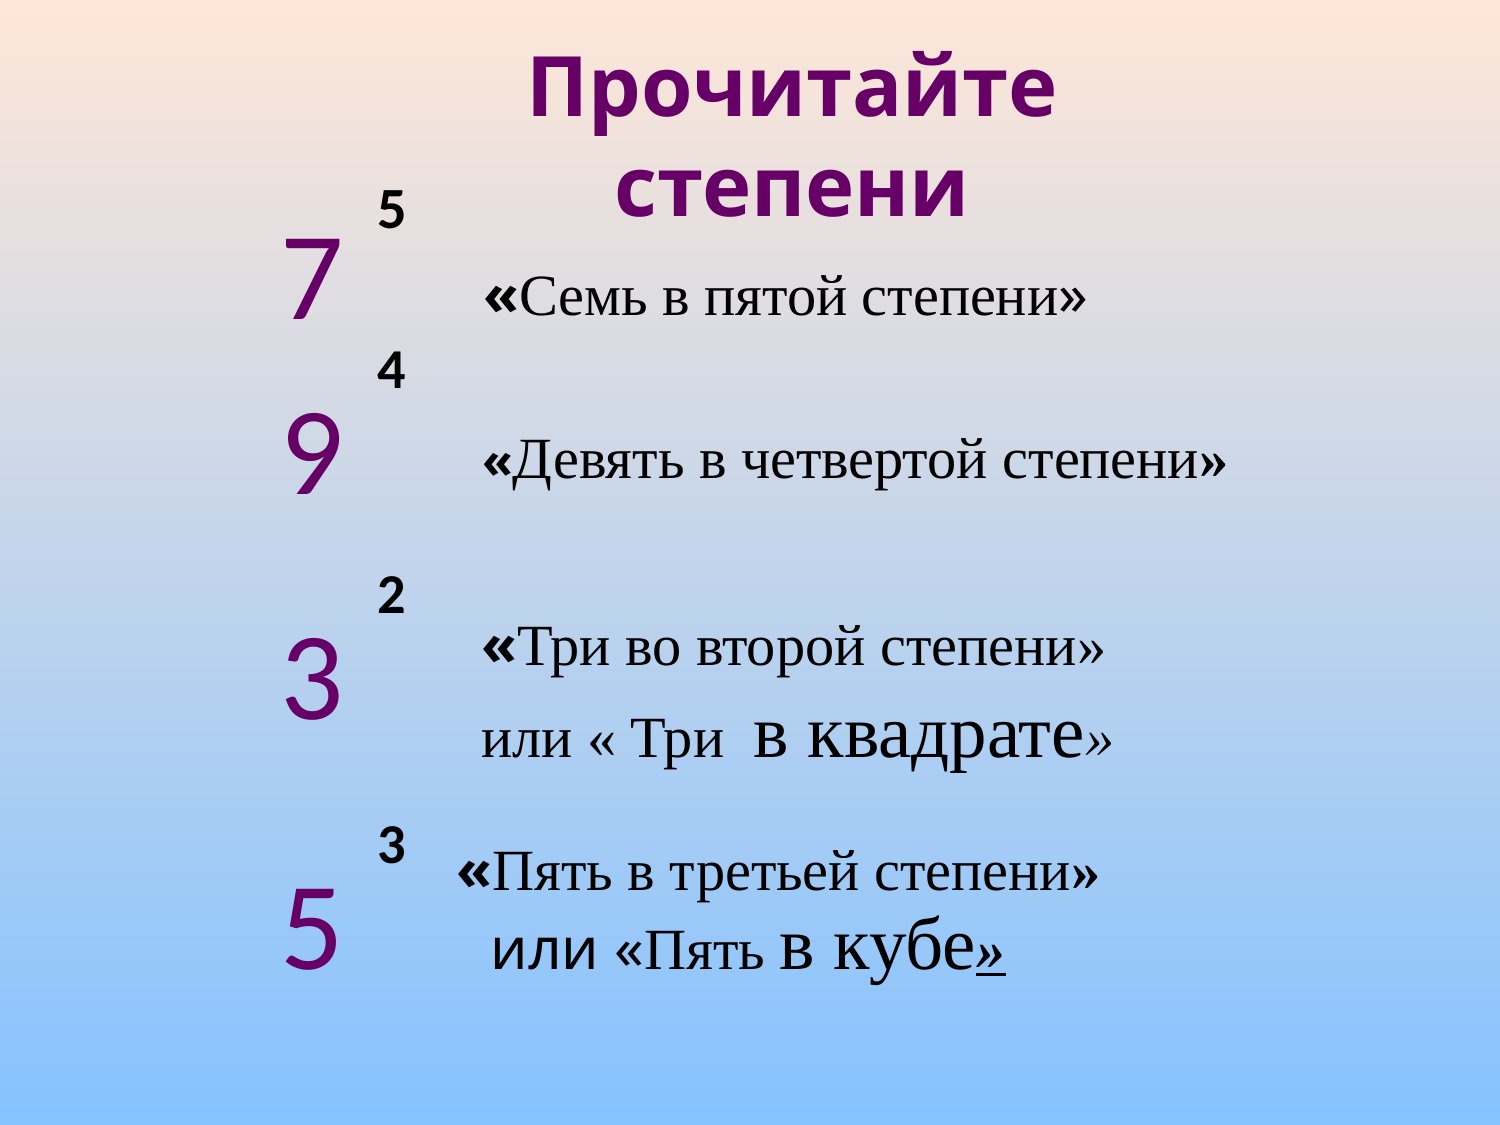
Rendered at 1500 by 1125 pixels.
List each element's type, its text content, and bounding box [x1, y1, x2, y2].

text_box 5 [362, 241, 423, 248]
text_box 3 [265, 587, 359, 753]
text_box 9 [265, 362, 359, 528]
text_box «Семь в пятой степени» [468, 249, 1104, 335]
text_box 5 [265, 837, 359, 1003]
text_box 7 [265, 187, 359, 353]
text_box «Пять в третьей степени» [441, 825, 1116, 910]
text_box Прочитайте степени [339, 25, 1245, 241]
text_box 2 [362, 549, 424, 633]
text_box «Девять в четвертой степени» [467, 412, 1244, 498]
text_box или « Три в квадрате» [466, 674, 1130, 780]
text_box 3 [362, 800, 422, 883]
text_box 4 [362, 324, 422, 408]
text_box «Три во второй степени» [466, 600, 1122, 674]
text_box или «Пять в кубе» [475, 887, 1021, 993]
